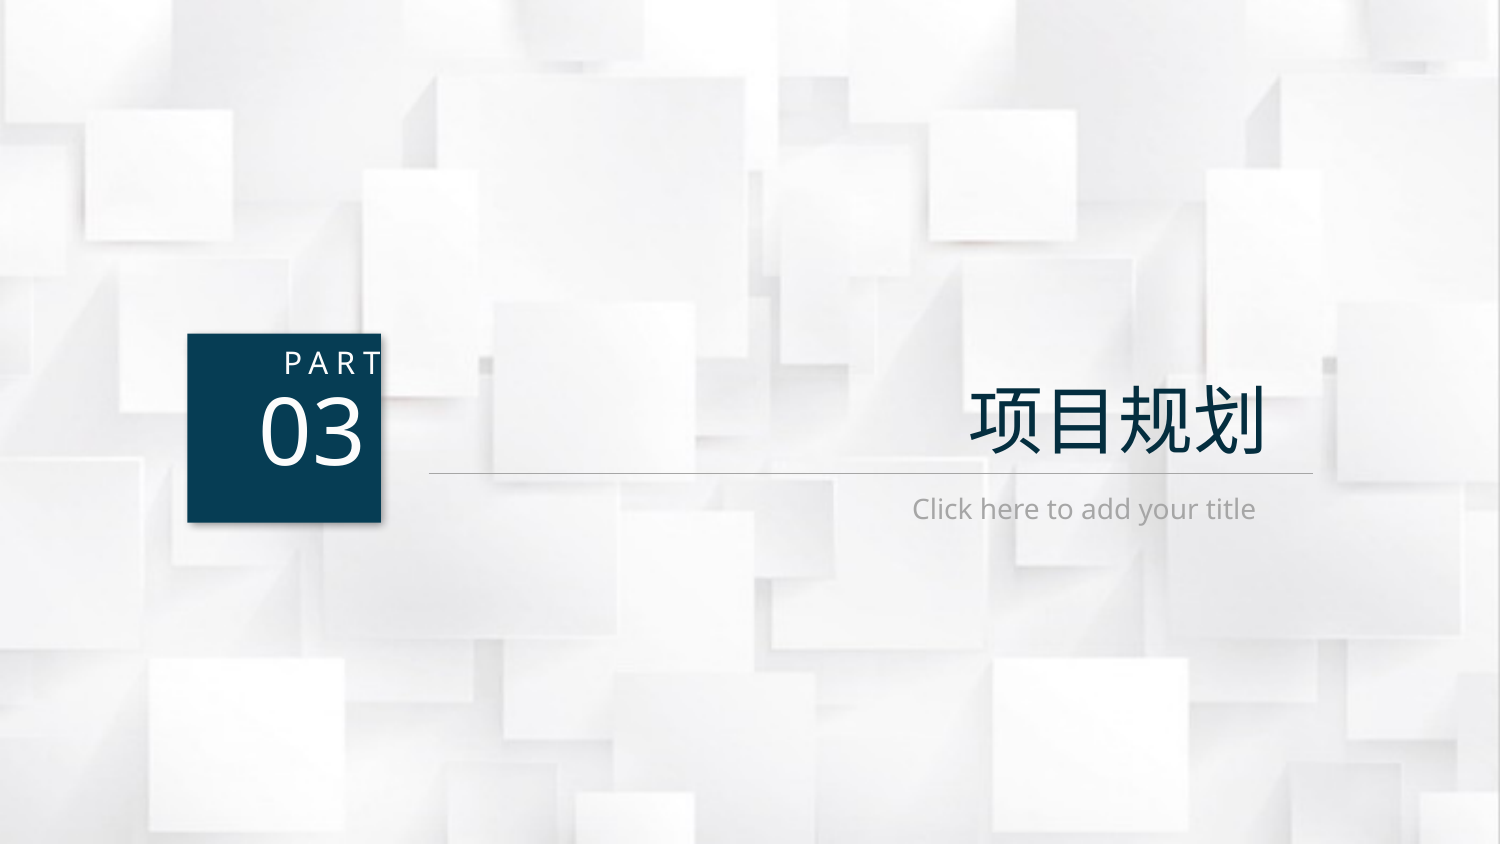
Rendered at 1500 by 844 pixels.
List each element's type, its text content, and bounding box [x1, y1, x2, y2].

text_box 03 [186, 385, 382, 524]
text_box PART [179, 335, 381, 385]
text_box Click here to add your title [388, 484, 1272, 533]
picture [0, 0, 1500, 844]
text_box 项目规划 [381, 366, 1313, 507]
